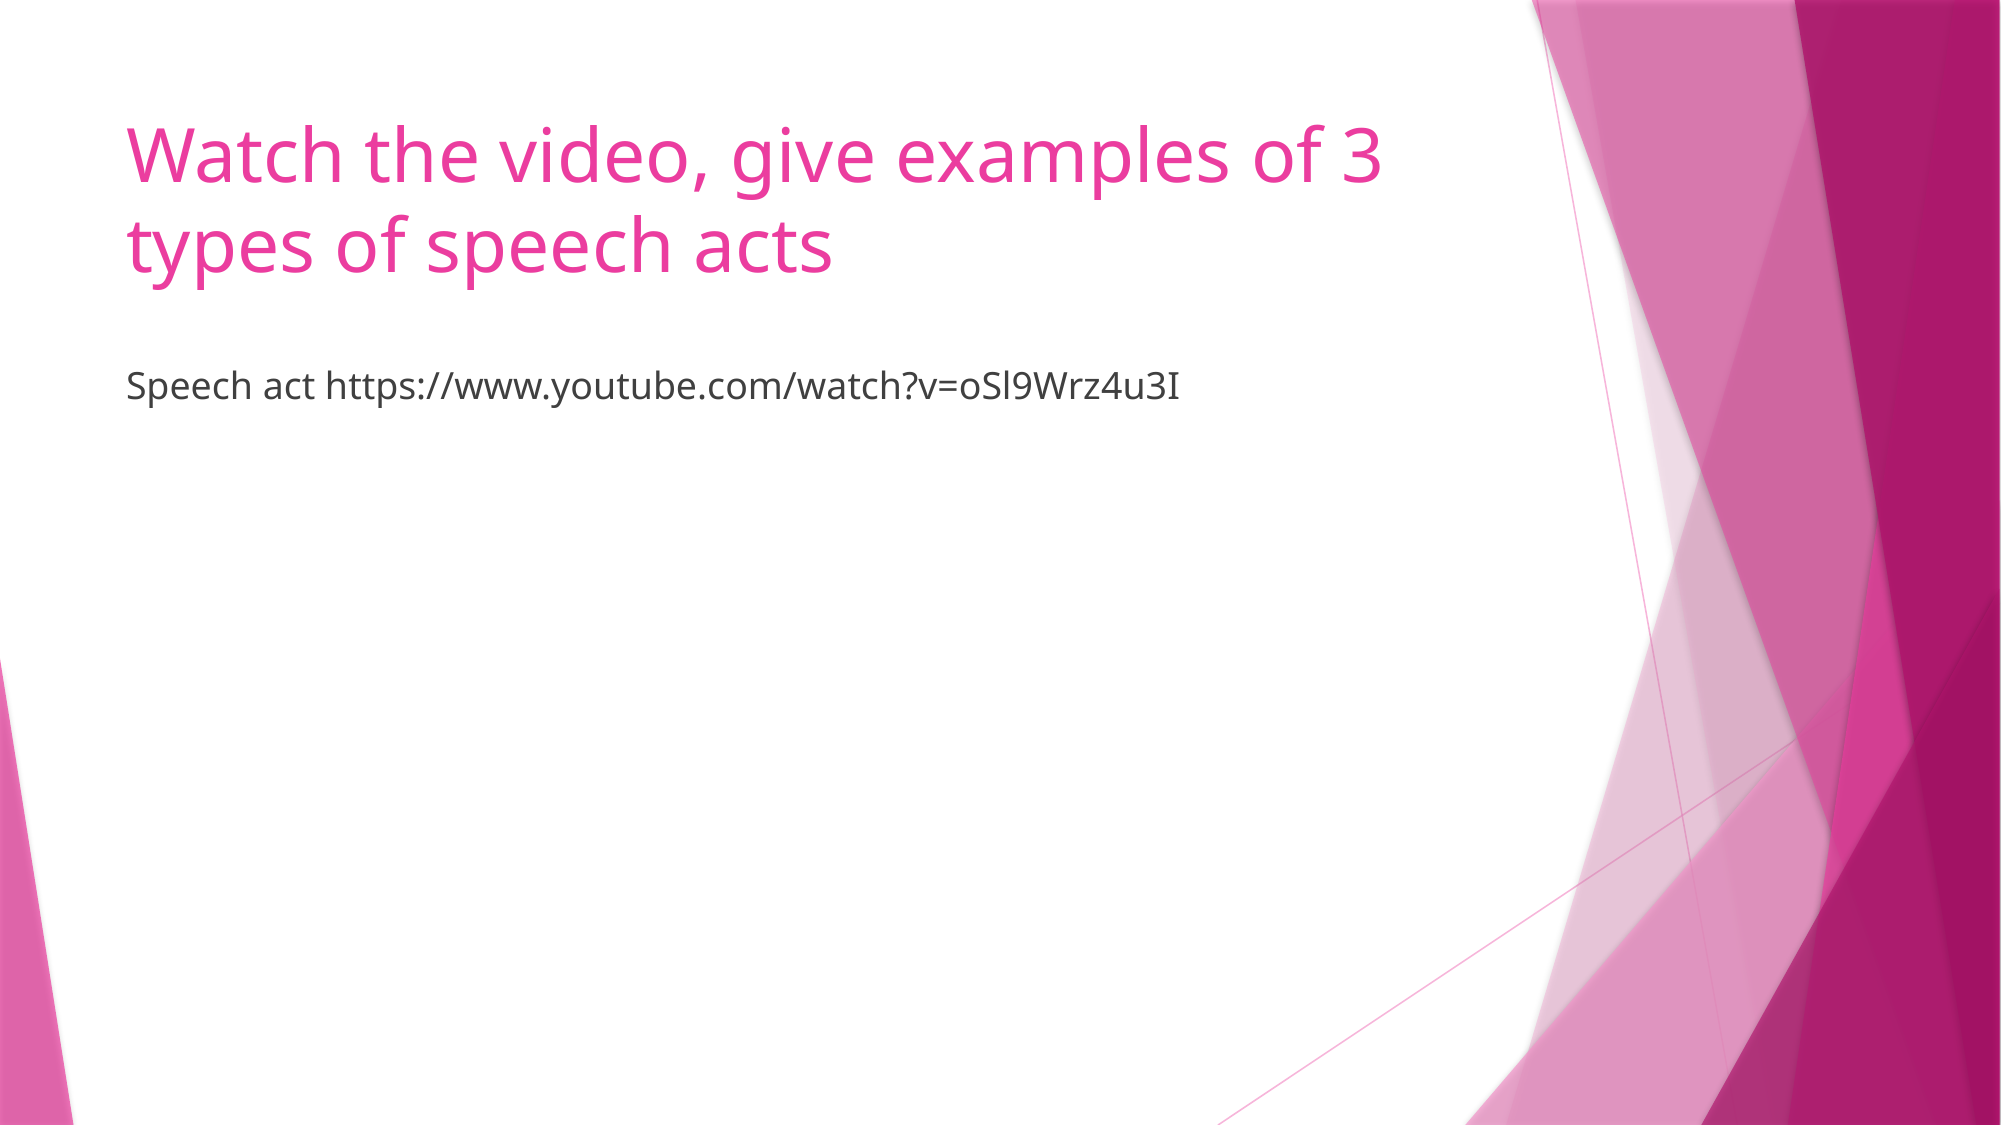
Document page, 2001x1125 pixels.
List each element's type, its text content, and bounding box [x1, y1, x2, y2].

list Speech act https://www.youtube.com/watch?v=oSl9Wrz4u3I [111, 354, 1522, 992]
title Watch the video, give examples of 3 types of speech acts [111, 99, 1522, 317]
